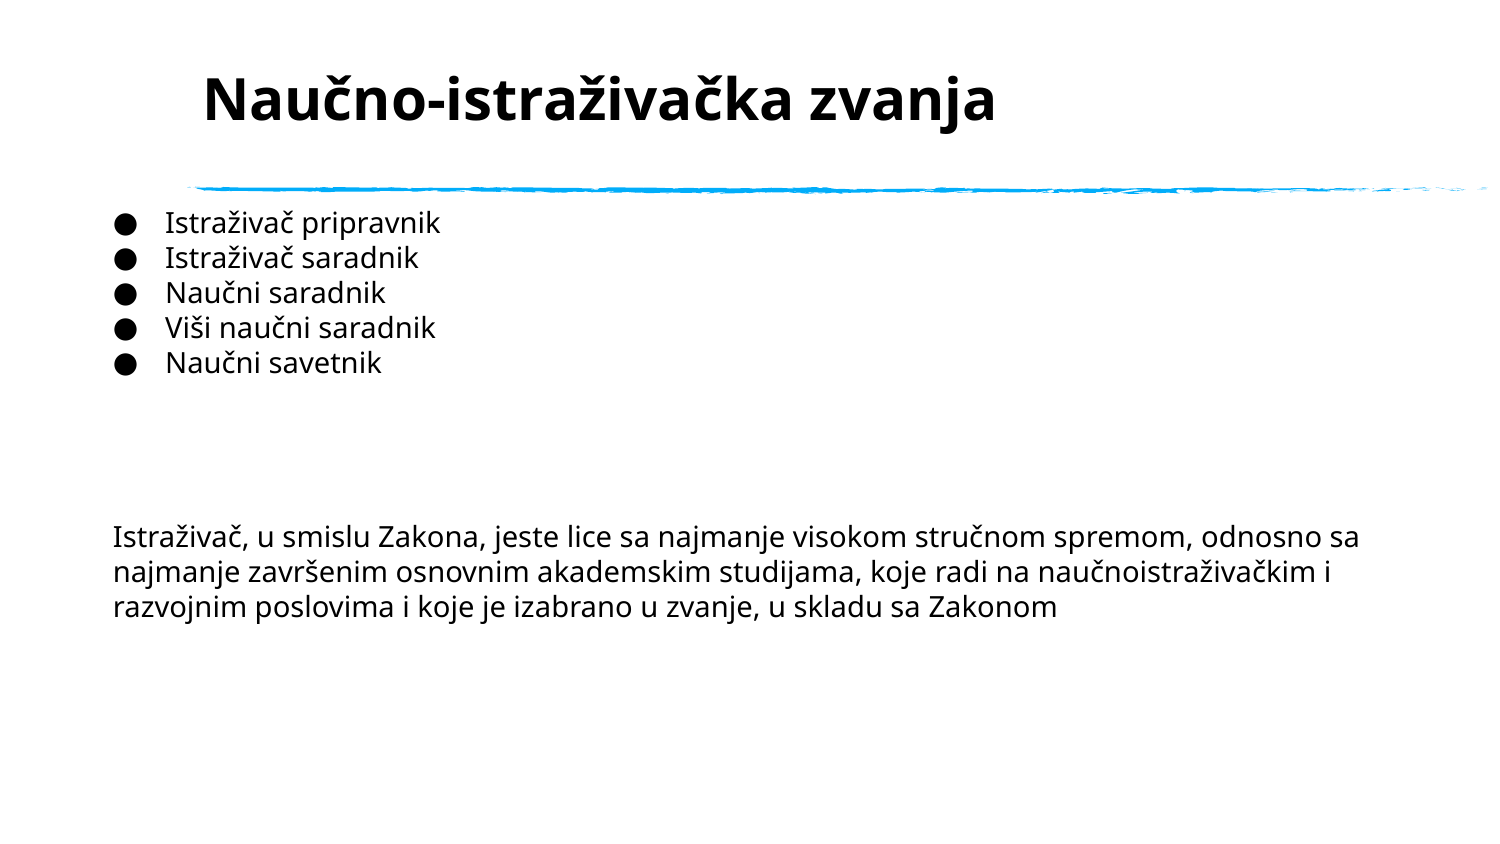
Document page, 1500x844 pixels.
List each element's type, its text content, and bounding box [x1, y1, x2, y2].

list Istraživač pripravnik Istraživač saradnik Naučni saradnik Viši naučni saradnik Naučni savetnik Istraživač, u smislu Zakona, jeste lice sa najmanje visokom stručnom spremom, odnosno sa najmanje završenim osnovnim akademskim studijama, koje radi na naučnoistraživačkim i razvojnim poslovima i koje je izabrano u zvanje, u skladu sa Zakonom [75, 189, 1425, 777]
picture [1408, 187, 1432, 191]
picture [1435, 187, 1466, 192]
title Naučno-istraživačka zvanja [187, 33, 1313, 160]
